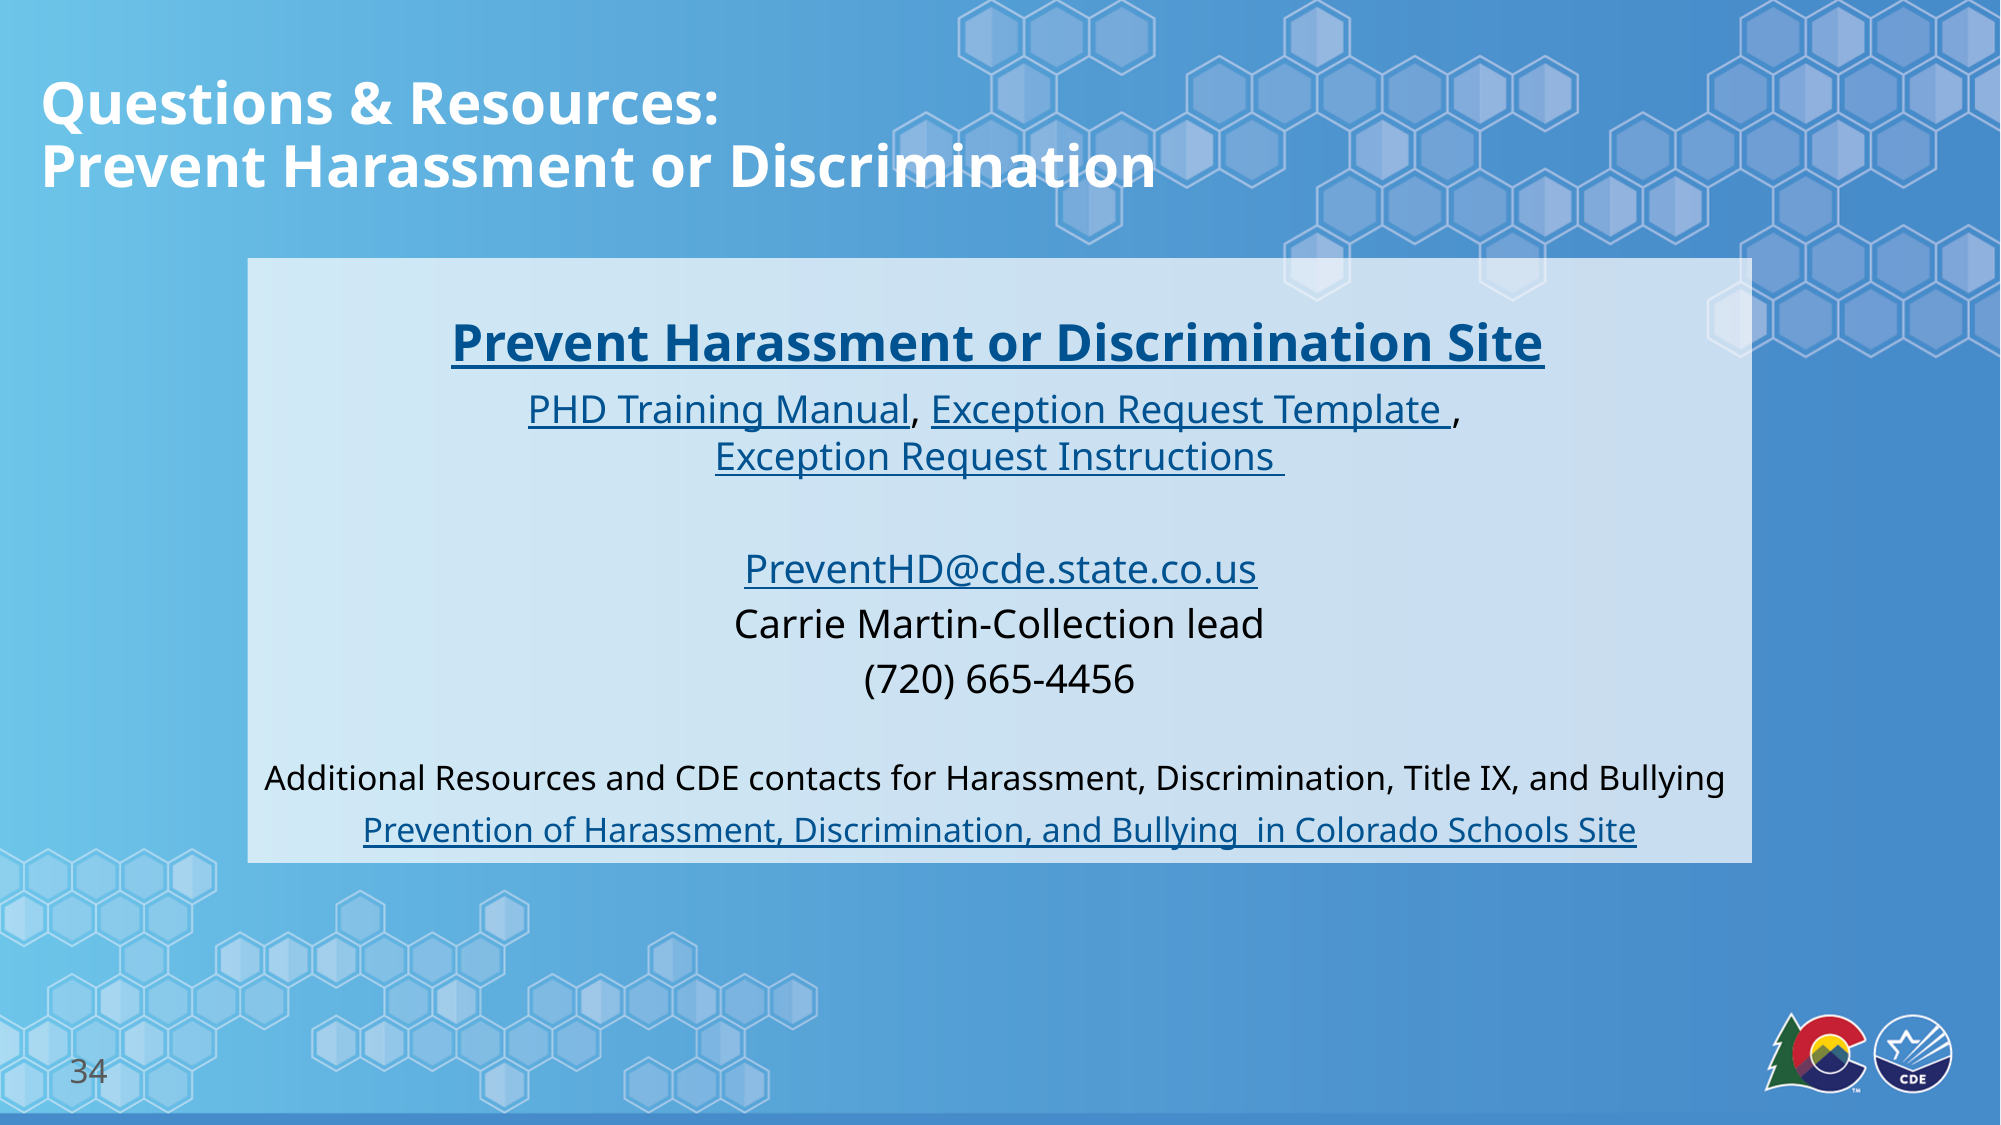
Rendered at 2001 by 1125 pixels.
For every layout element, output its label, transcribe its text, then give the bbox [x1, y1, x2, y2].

list Prevent Harassment or Discrimination Site PHD Training Manual, Exception Request Template , Exception Request Instructions PreventHD@cde.state.co.us Carrie Martin-Collection lead (720) 665-4456 Additional Resources and CDE contacts for Harassment, Discrimination, Title IX, and Bullying Prevention of Harassment, Discrimination, and Bullying in Colorado Schools Site [247, 258, 1752, 863]
title Questions & Resources: Prevent Harassment or Discrimination [25, 38, 1241, 236]
picture [0, 0, 2001, 1125]
slide_number 34 [54, 1042, 191, 1103]
